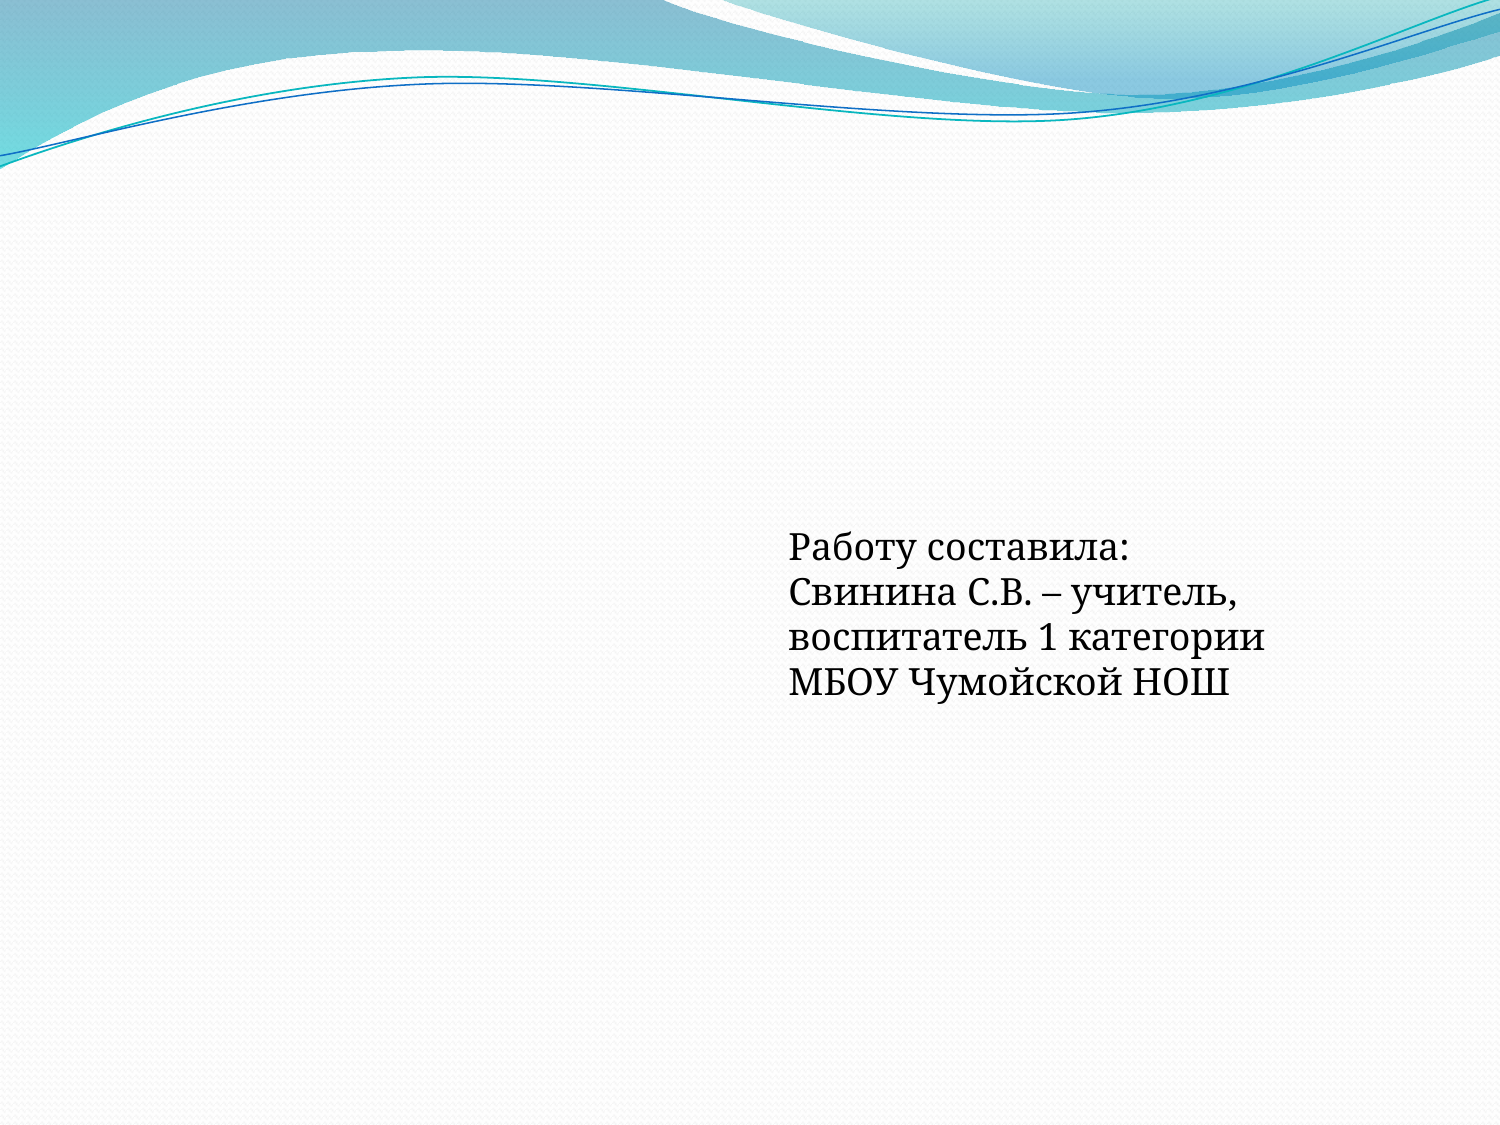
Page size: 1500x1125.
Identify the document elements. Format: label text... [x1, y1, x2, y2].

text_box Работу составила: Свинина С.В. – учитель, воспитатель 1 категории МБОУ Чумойской НОШ [773, 515, 1341, 710]
